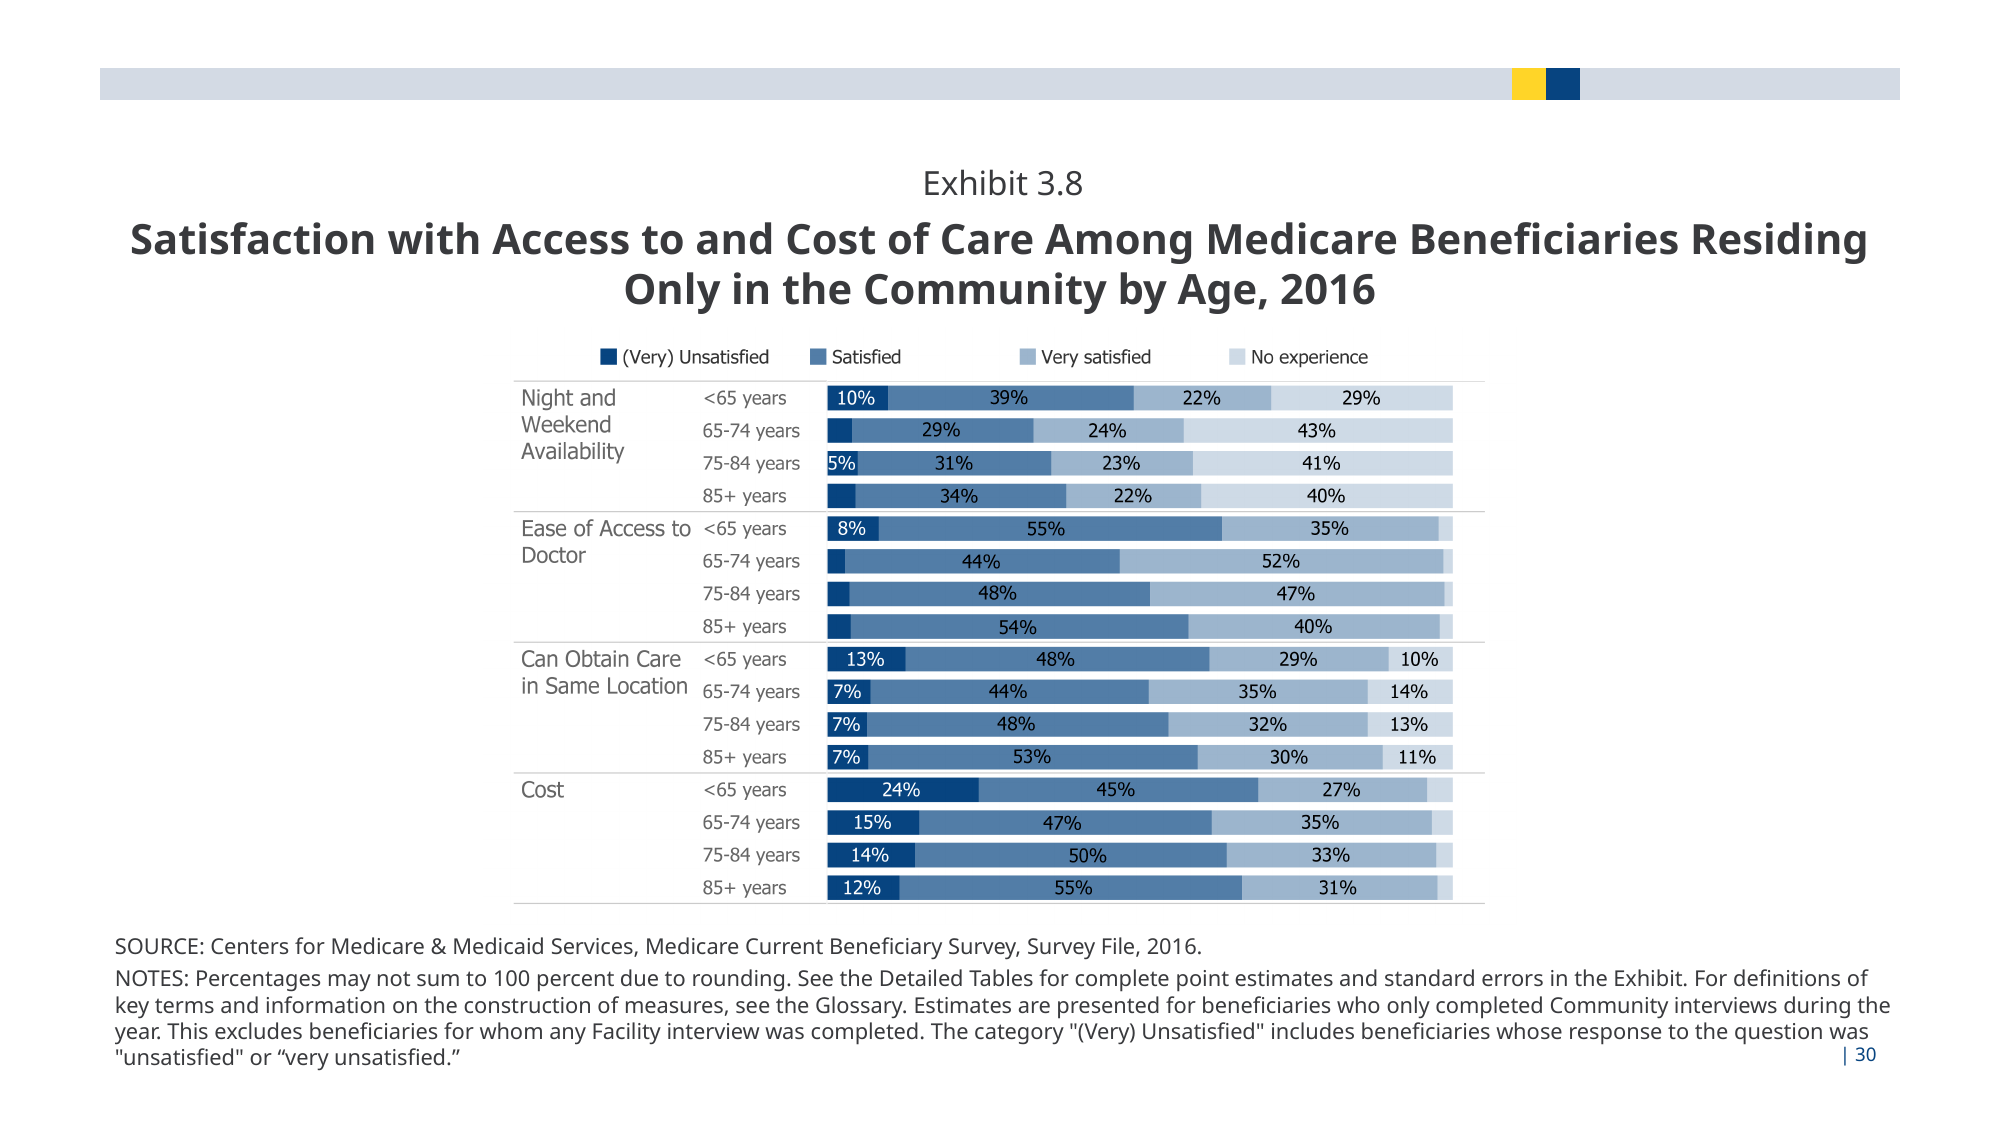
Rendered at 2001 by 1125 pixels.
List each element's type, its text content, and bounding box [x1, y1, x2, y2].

title Exhibit 3.8 [99, 154, 1900, 213]
list Satisfaction with Access to and Cost of Care Among Medicare Beneficiaries Residing Only in the Community by Age, 2016 [99, 213, 1900, 300]
picture [483, 327, 1517, 926]
list SOURCE: Centers for Medicare & Medicaid Services, Medicare Current Beneficiary Survey, Survey File, 2016. NOTES: Percentages may not sum to 100 percent due to rounding. See the Detailed Tables for complete point estimates and standard errors in the Exhibit. For definitions of key terms and information on the construction of measures, see the Glossary. Estimates are presented for beneficiaries who only completed Community interviews during the year. This excludes beneficiaries for whom any Facility interview was completed. The category "(Very) Unsatisfied" includes beneficiaries whose response to the question was "unsatisfied" or “very unsatisfied.” [99, 924, 1900, 1100]
